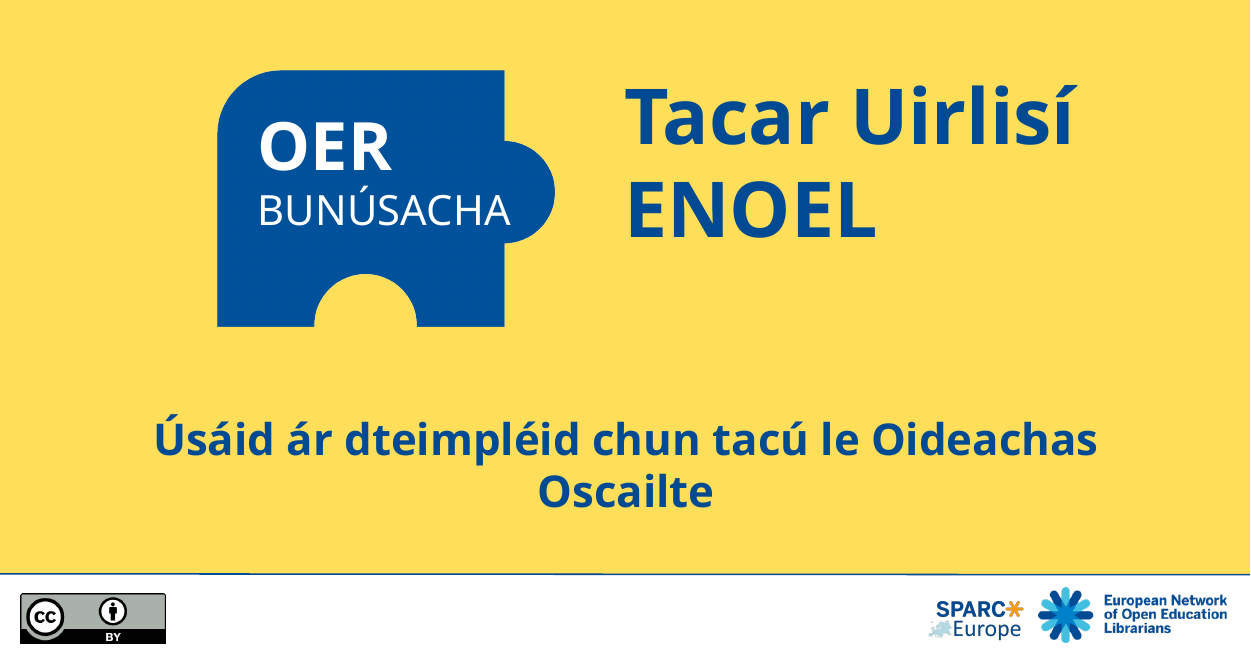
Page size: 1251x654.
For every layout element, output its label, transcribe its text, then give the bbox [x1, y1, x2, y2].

text_box OER BUNÚSACHA [560, 88, 759, 307]
picture [217, 70, 556, 327]
text_box Tacar Uirlisí ENOEL [612, 55, 1155, 266]
text_box [0, 582, 1250, 654]
picture [1038, 587, 1228, 643]
picture [928, 586, 1027, 642]
picture [20, 592, 166, 645]
text_box Úsáid ár dteimpléid chun tacú le Oideachas Oscailte [52, 399, 1200, 529]
